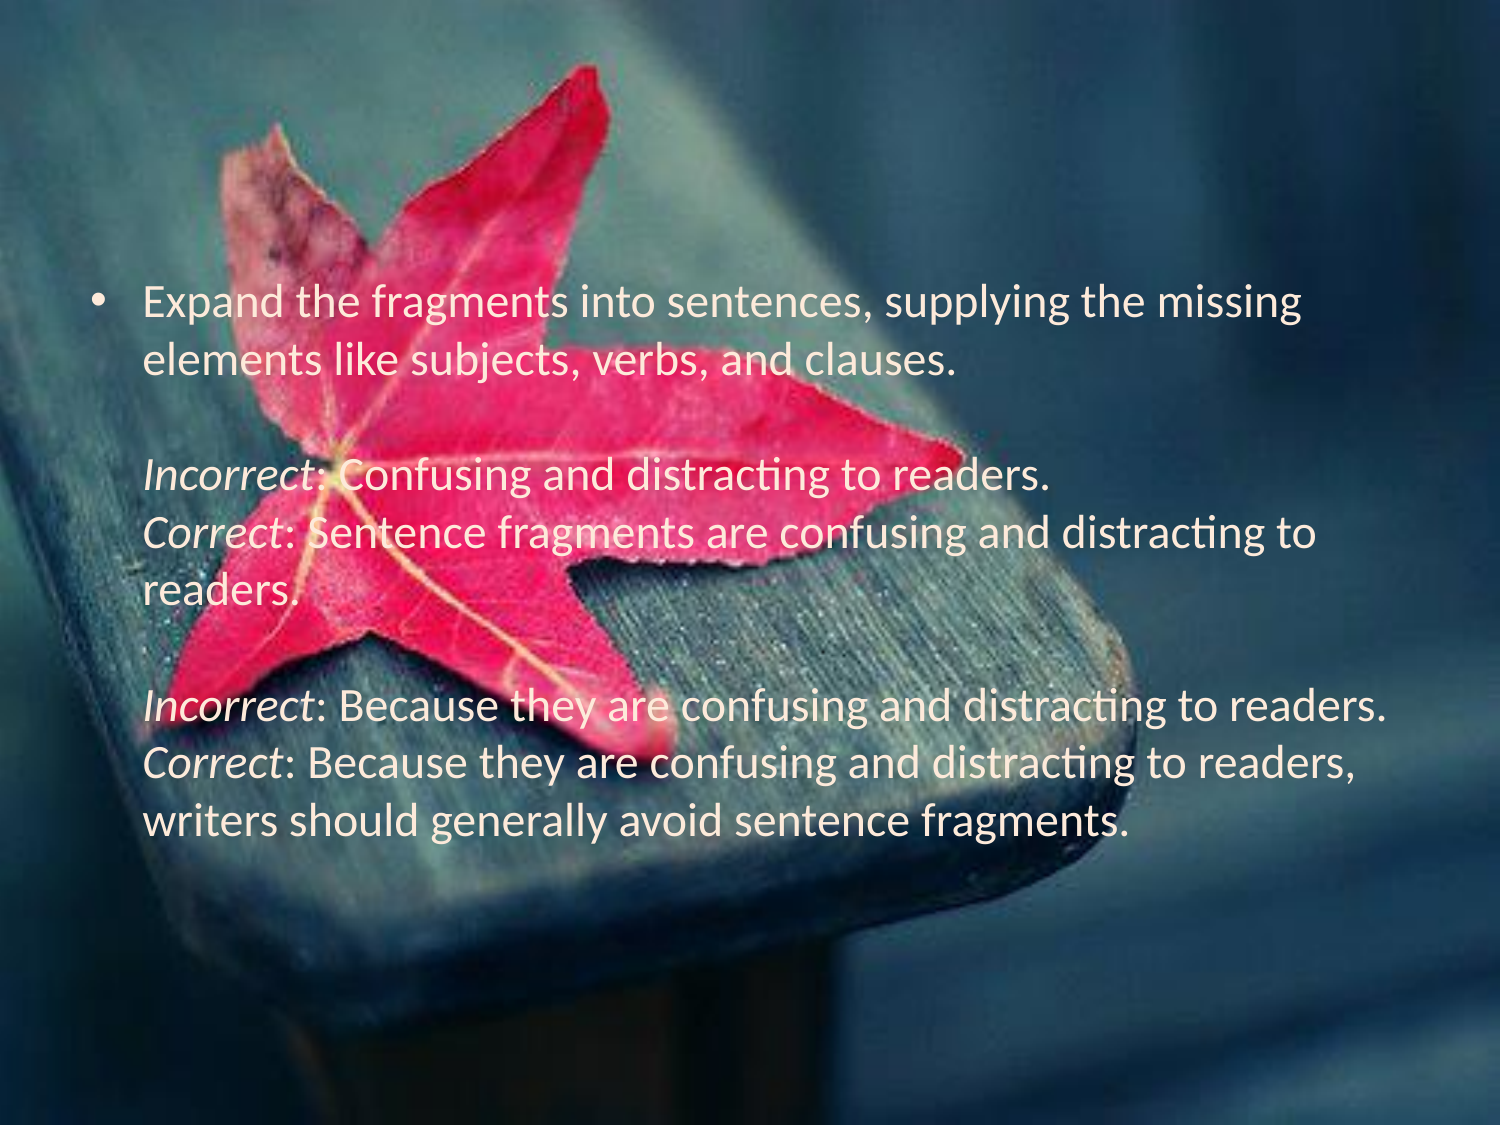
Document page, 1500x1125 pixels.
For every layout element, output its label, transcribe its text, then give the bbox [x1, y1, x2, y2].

picture [0, 0, 1500, 1125]
list Expand the fragments into sentences, supplying the missing elements like subjects, verbs, and clauses. Incorrect: Confusing and distracting to readers. Correct: Sentence fragments are confusing and distracting to readers. Incorrect: Because they are confusing and distracting to readers. Correct: Because they are confusing and distracting to readers, writers should generally avoid sentence fragments. [75, 262, 1425, 1005]
